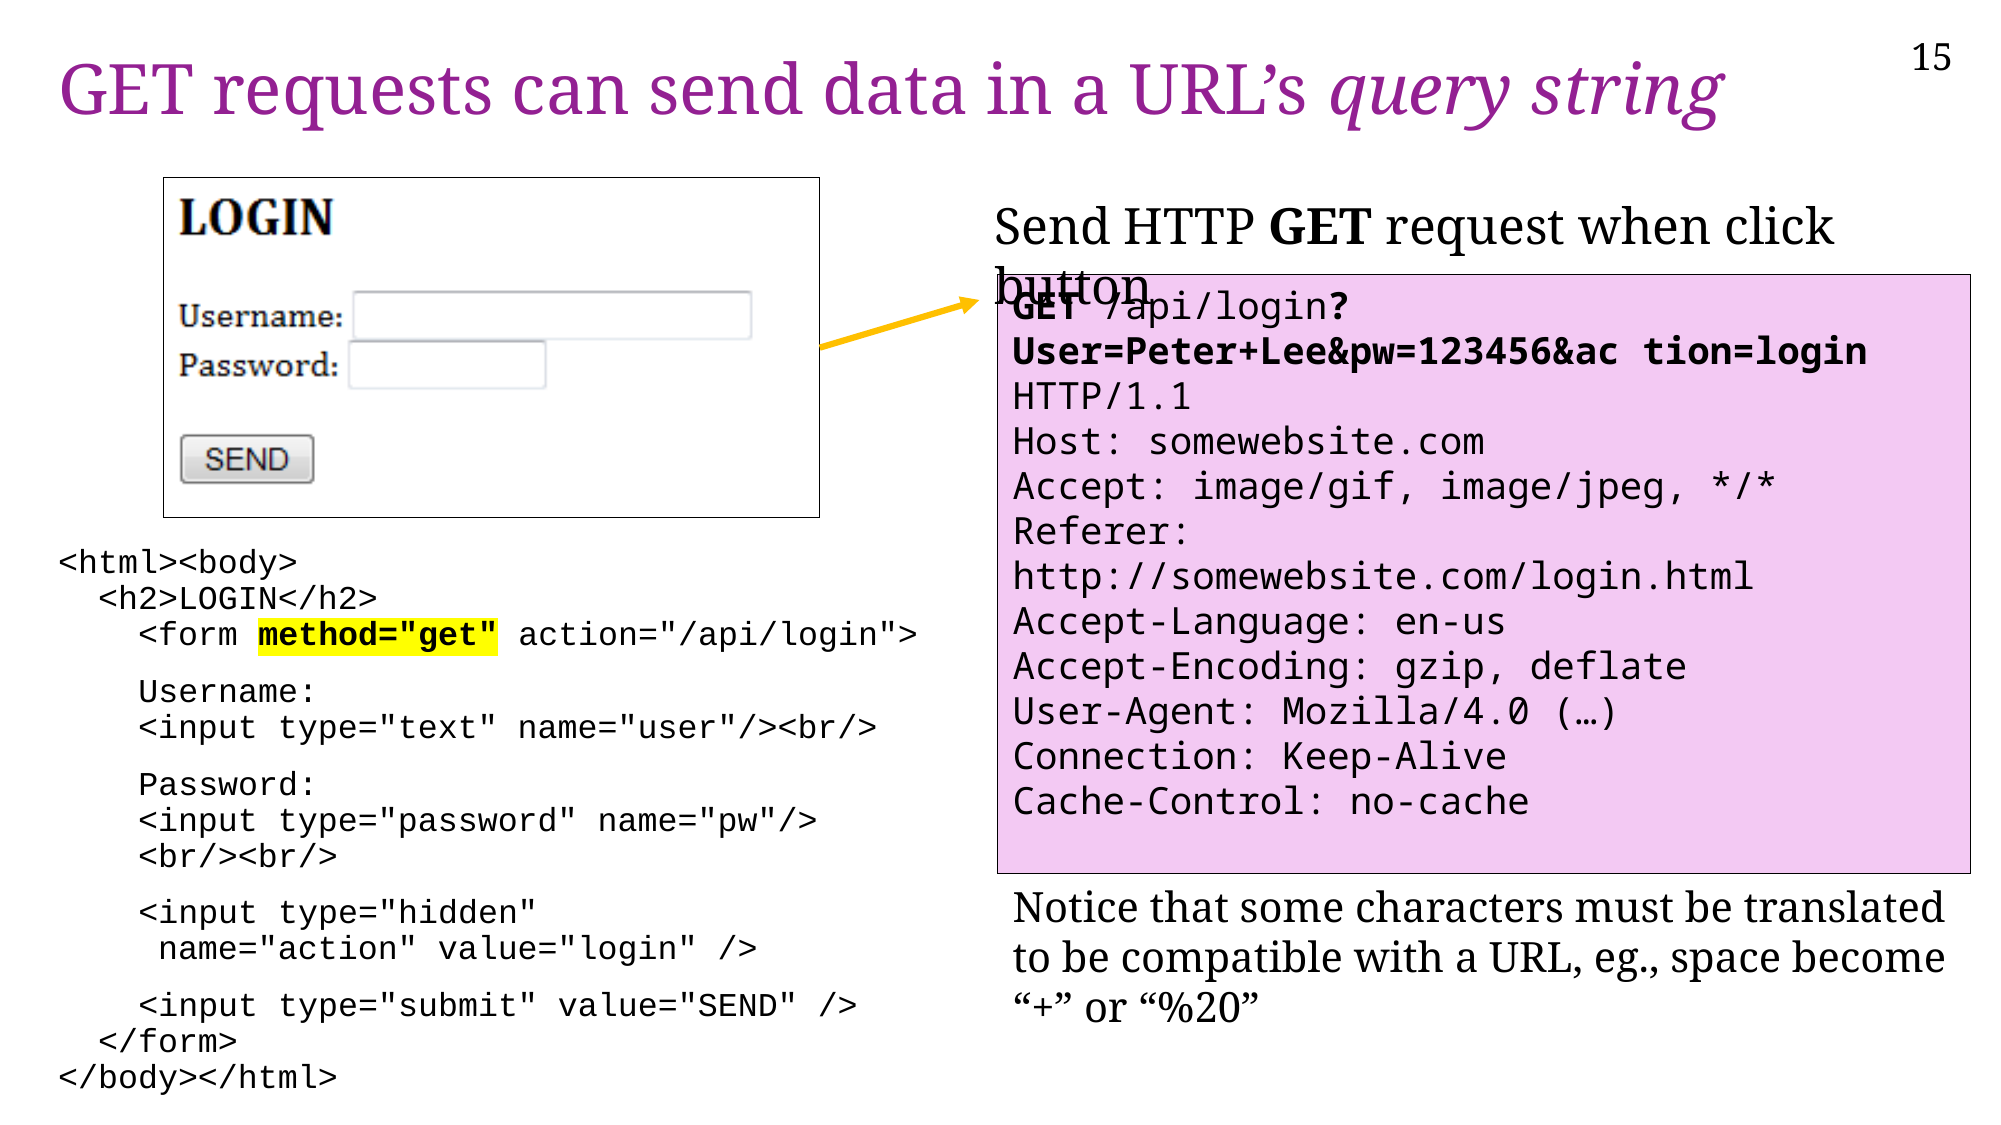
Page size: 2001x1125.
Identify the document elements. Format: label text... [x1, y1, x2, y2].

text_box Notice that some characters must be translated to be compatible with a URL, eg., space become “+” or “%20” [997, 873, 1971, 1039]
text_box GET /api/login?User=Peter+Lee&pw=123456&ac tion=login HTTP/1.1 Host: somewebsite.com Accept: image/gif, image/jpeg, */* Referer: http://somewebsite.com/login.html Accept-Language: en-us Accept-Encoding: gzip, deflate User-Agent: Mozilla/4.0 (…) Connection: Keep-Alive Cache-Control: no-cache [997, 274, 1971, 873]
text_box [819, 299, 980, 348]
list <html><body> <h2>LOGIN</h2> <form method="get" action="/api/login"> Username: <input type="text" name="user"/><br/> Password: <input type="password" name="pw"/> <br/><br/> <input type="hidden" name="action" value="login" /> <input type="submit" value="SEND" /> </form> </body></html> [43, 537, 980, 1101]
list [163, 177, 820, 518]
title GET requests can send data in a URL’s query string [43, 25, 1953, 158]
text_box Send HTTP GET request when click button [979, 186, 1953, 322]
